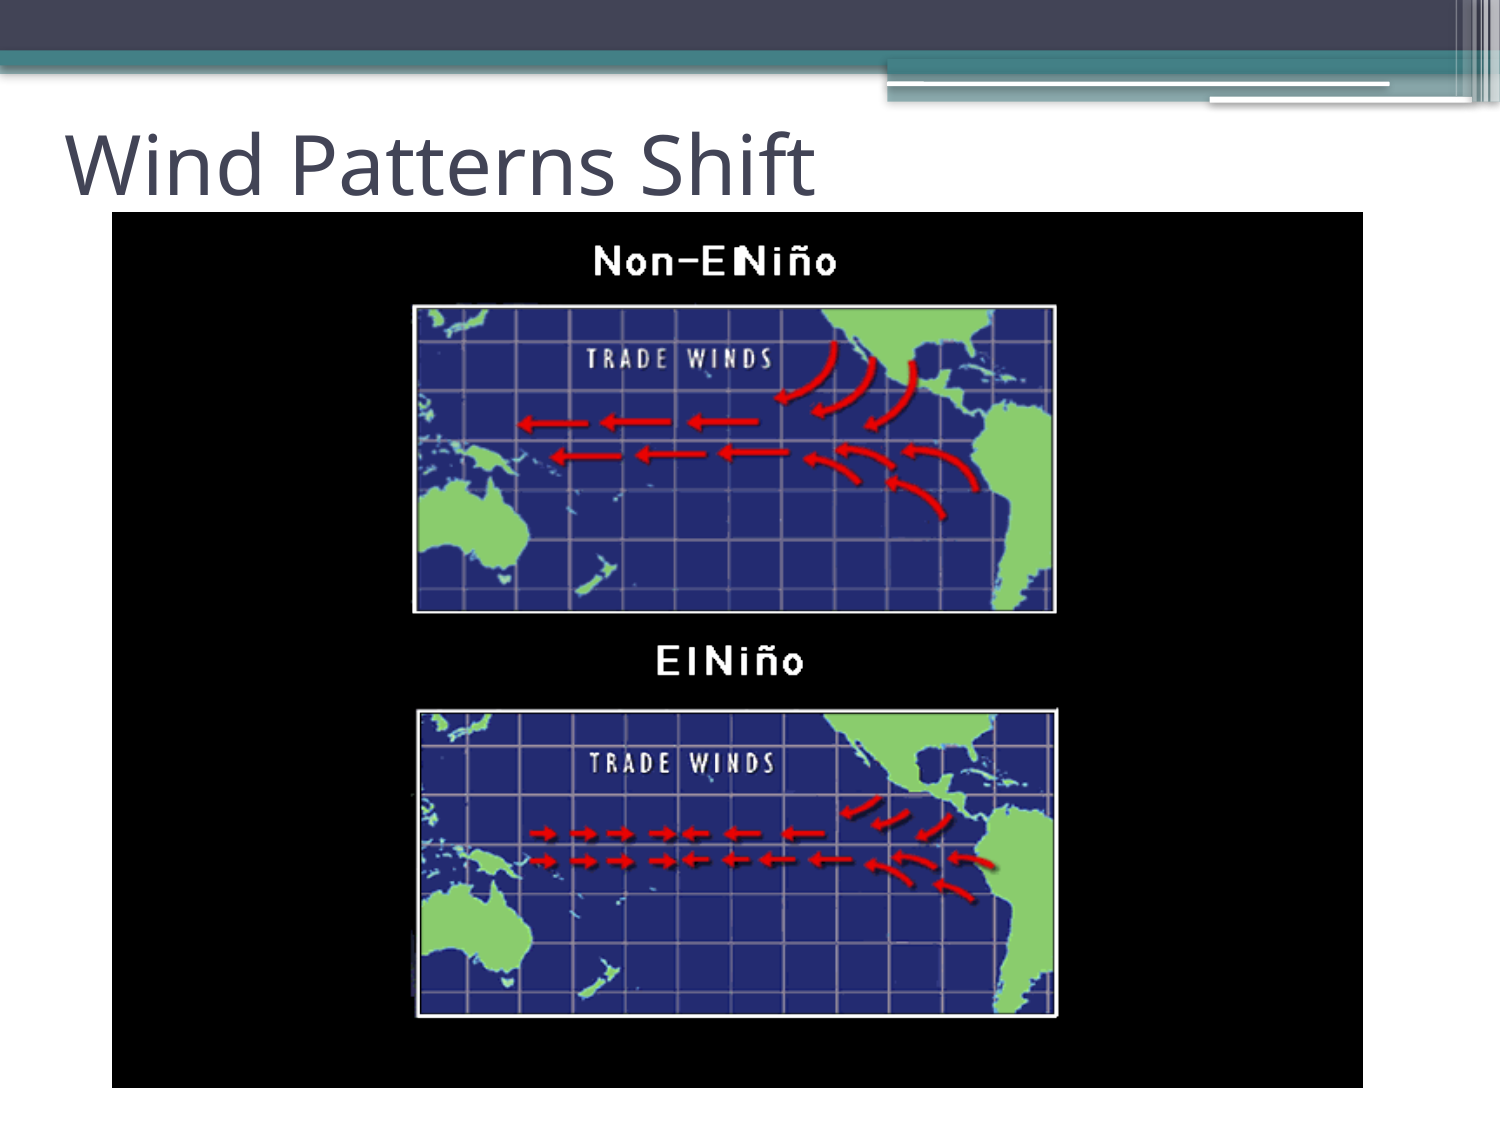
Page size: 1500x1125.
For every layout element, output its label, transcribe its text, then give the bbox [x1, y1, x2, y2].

title Wind Patterns Shift [50, 75, 1400, 250]
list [112, 212, 1363, 1088]
